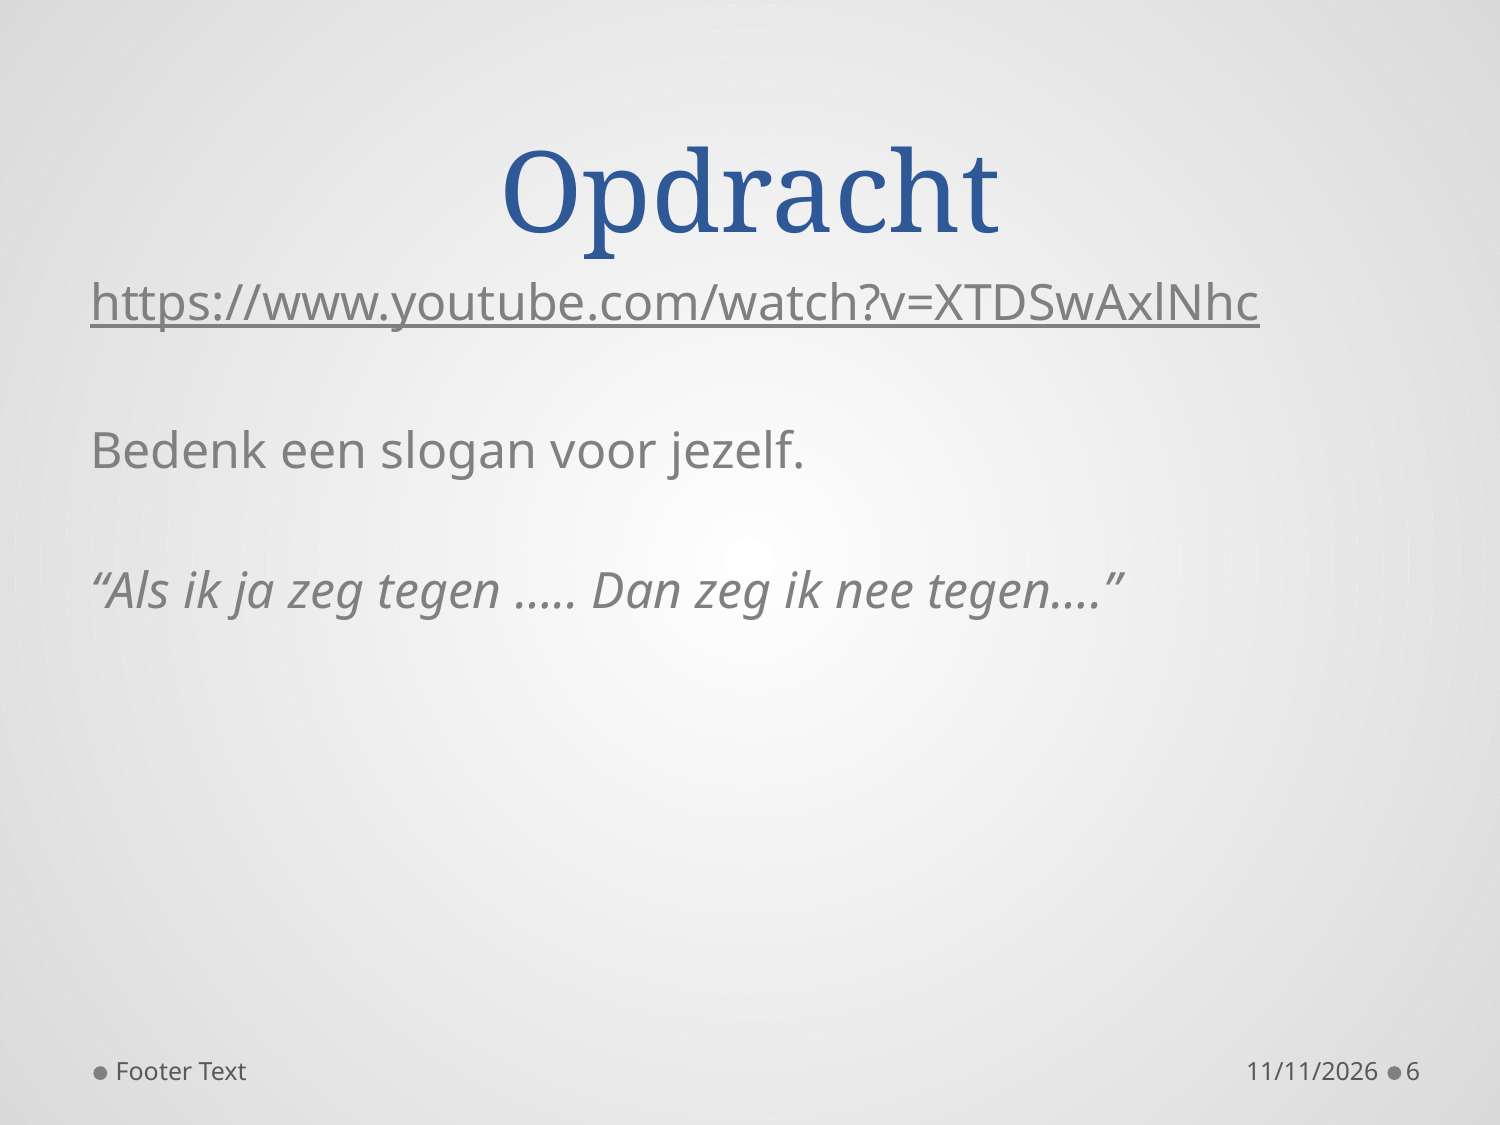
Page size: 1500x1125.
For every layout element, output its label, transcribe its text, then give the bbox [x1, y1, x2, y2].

title Opdracht [75, 0, 1425, 262]
footer Footer Text [108, 1042, 576, 1103]
slide_number 6 [1401, 1042, 1494, 1103]
list https://www.youtube.com/watch?v=XTDSwAxlNhc Bedenk een slogan voor jezelf. “Als ik ja zeg tegen ….. Dan zeg ik nee tegen….” [75, 262, 1425, 1005]
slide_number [1043, 1042, 1386, 1103]
